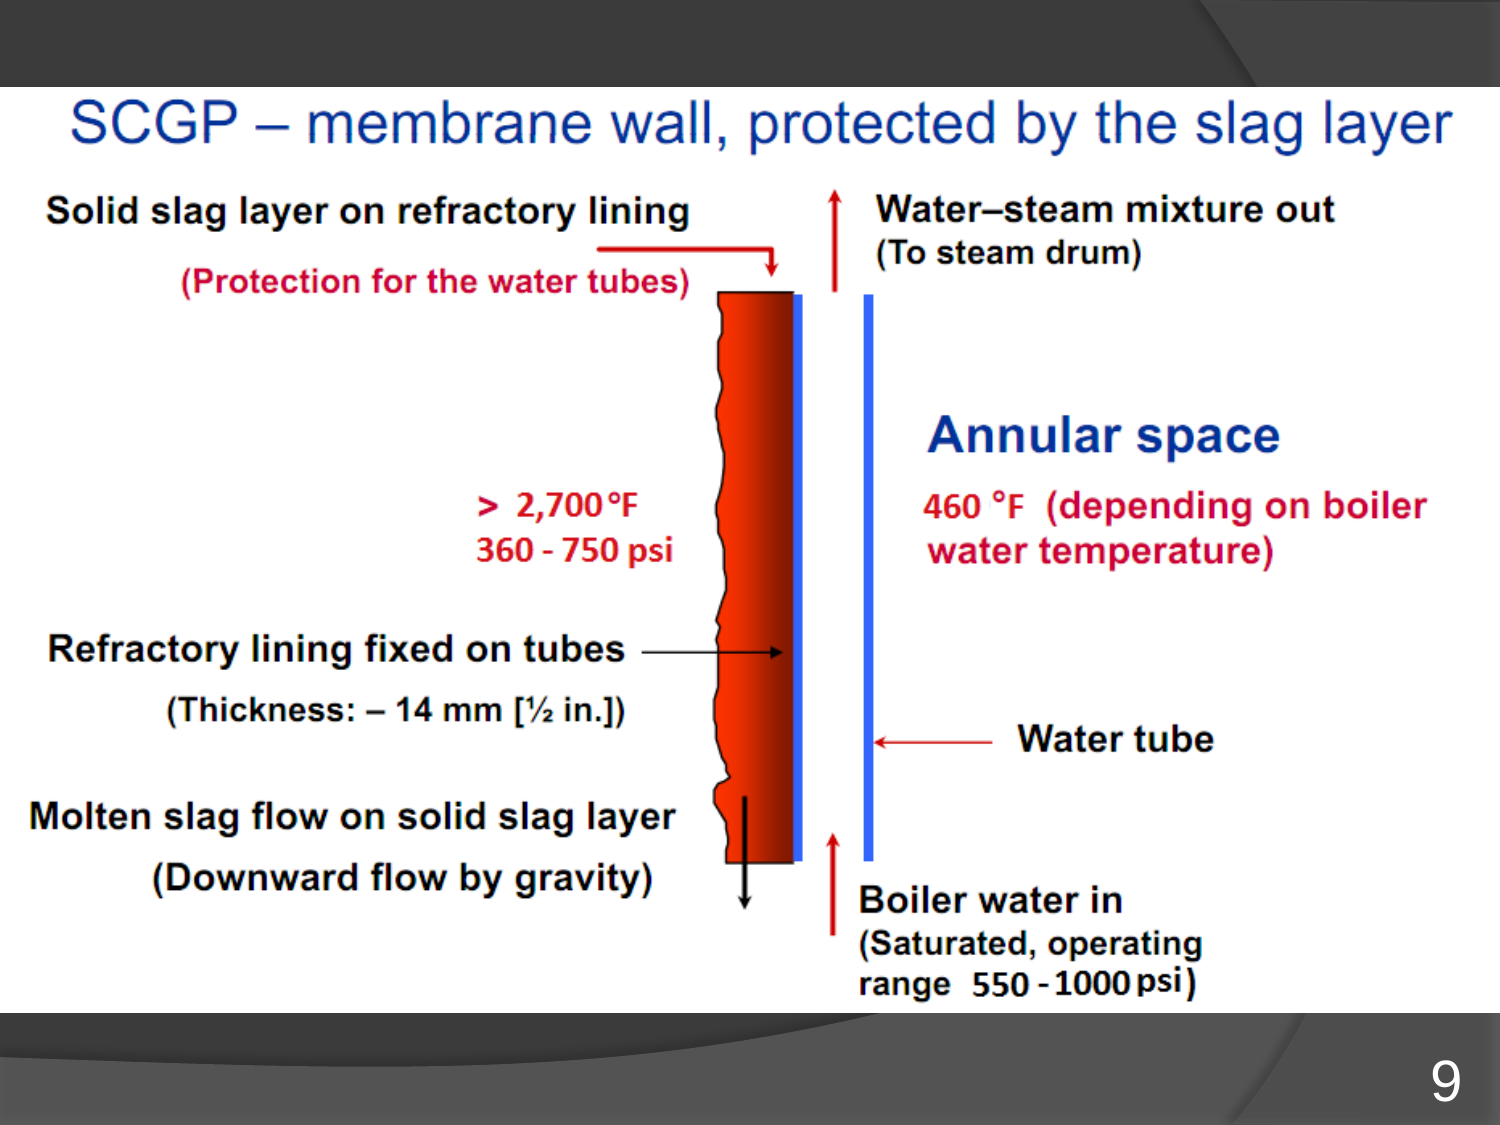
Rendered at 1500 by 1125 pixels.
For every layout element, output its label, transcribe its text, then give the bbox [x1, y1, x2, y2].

slide_number 9 [1337, 1053, 1463, 1114]
picture [0, 87, 1500, 1013]
